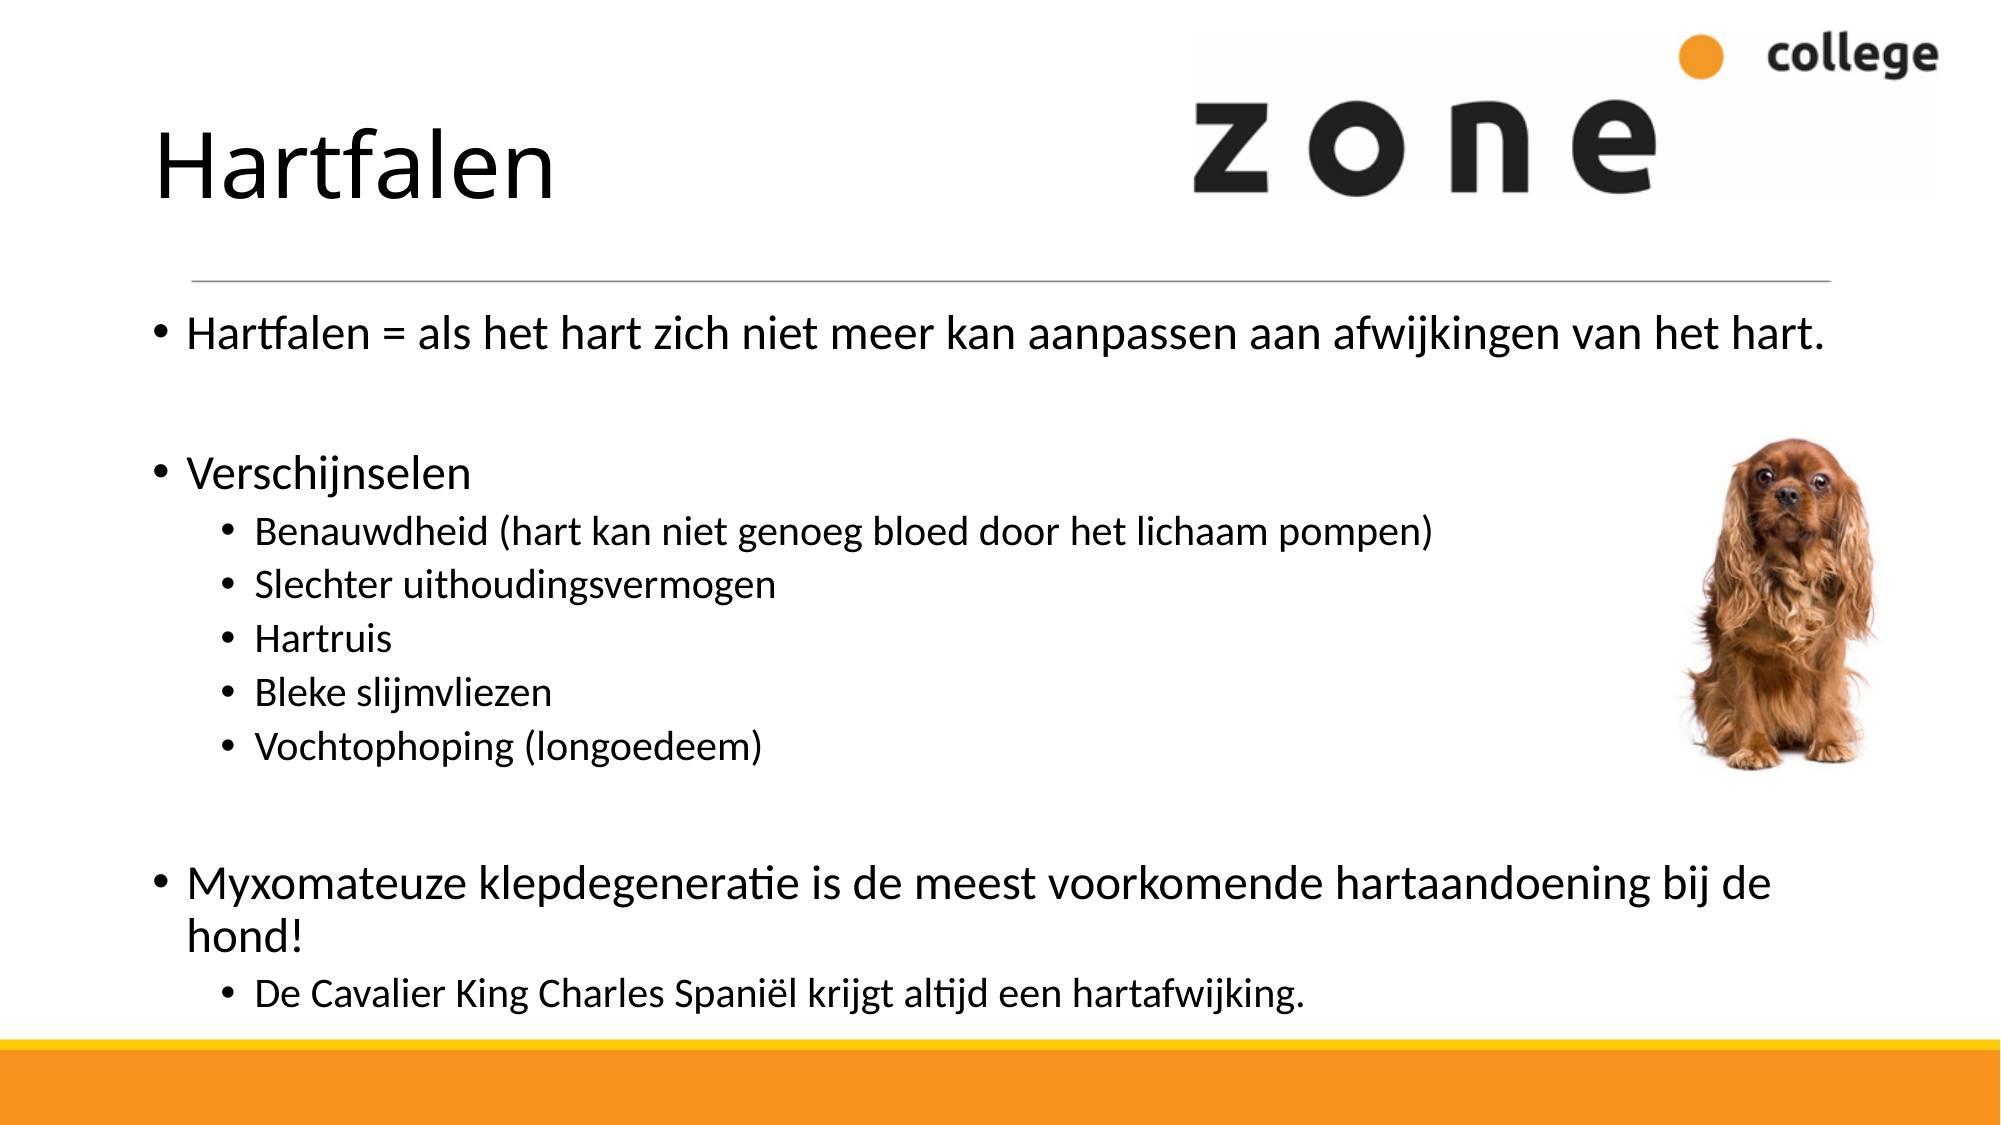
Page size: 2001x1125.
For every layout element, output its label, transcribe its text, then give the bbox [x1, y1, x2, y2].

title Hartfalen [137, 59, 1863, 278]
list Hartfalen = als het hart zich niet meer kan aanpassen aan afwijkingen van het hart. Verschijnselen Benauwdheid (hart kan niet genoeg bloed door het lichaam pompen) Slechter uithoudingsvermogen Hartruis Bleke slijmvliezen Vochtophoping (longoedeem) Myxomateuze klepdegeneratie is de meest voorkomende hartaandoening bij de hond! De Cavalier King Charles Spaniël krijgt altijd een hartafwijking. [137, 299, 1863, 1039]
picture [0, 0, 2001, 1125]
